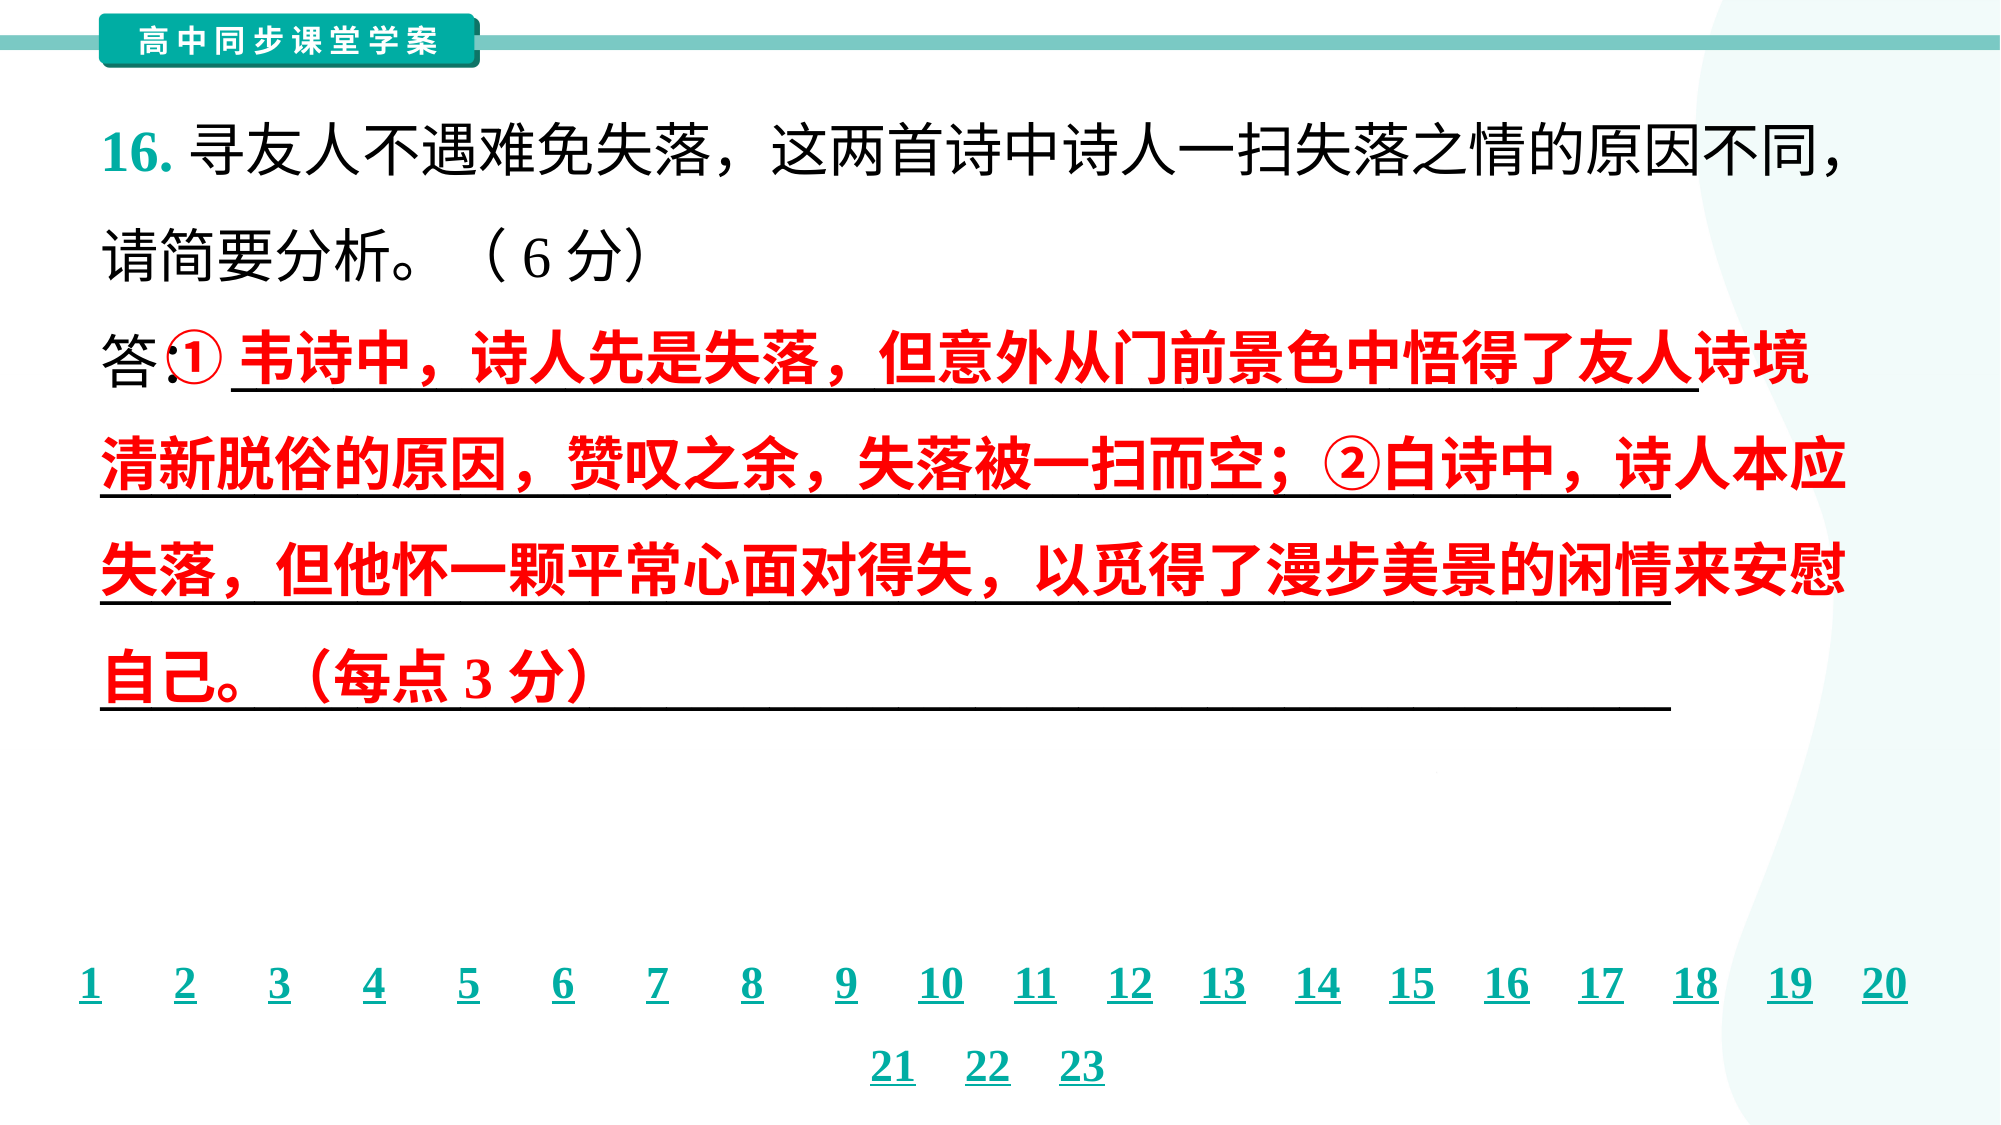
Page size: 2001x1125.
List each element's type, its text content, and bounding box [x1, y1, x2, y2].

text_box 16.寻友人不遇难免失落，这两首诗中诗人一扫失落之情的原因不同， 请简要分析。（6分） 答：_________________________________________________________ _____________________________________________________________ _____________________________________________________________ _____________________________________________________________ [100, 710, 1899, 715]
text_box 16.寻友人不遇难免失落，这两首诗中诗人一扫失落之情的原因不同， 请简要分析。（6分） 答：_________________________________________________________ _____________________________________________________________ _____________________________________________________________ _____________________________________________________________ [100, 76, 1899, 284]
text_box ①韦诗中，诗人先是失落，但意外从门前景色中悟得了友人诗境 清新脱俗的原因，赞叹之余，失落被一扫而空；②白诗中，诗人本应 失落，但他怀一颗平常心面对得失，以觅得了漫步美景的闲情来安慰 自己。（每点3分） [100, 284, 1899, 710]
picture [0, 0, 2000, 1125]
